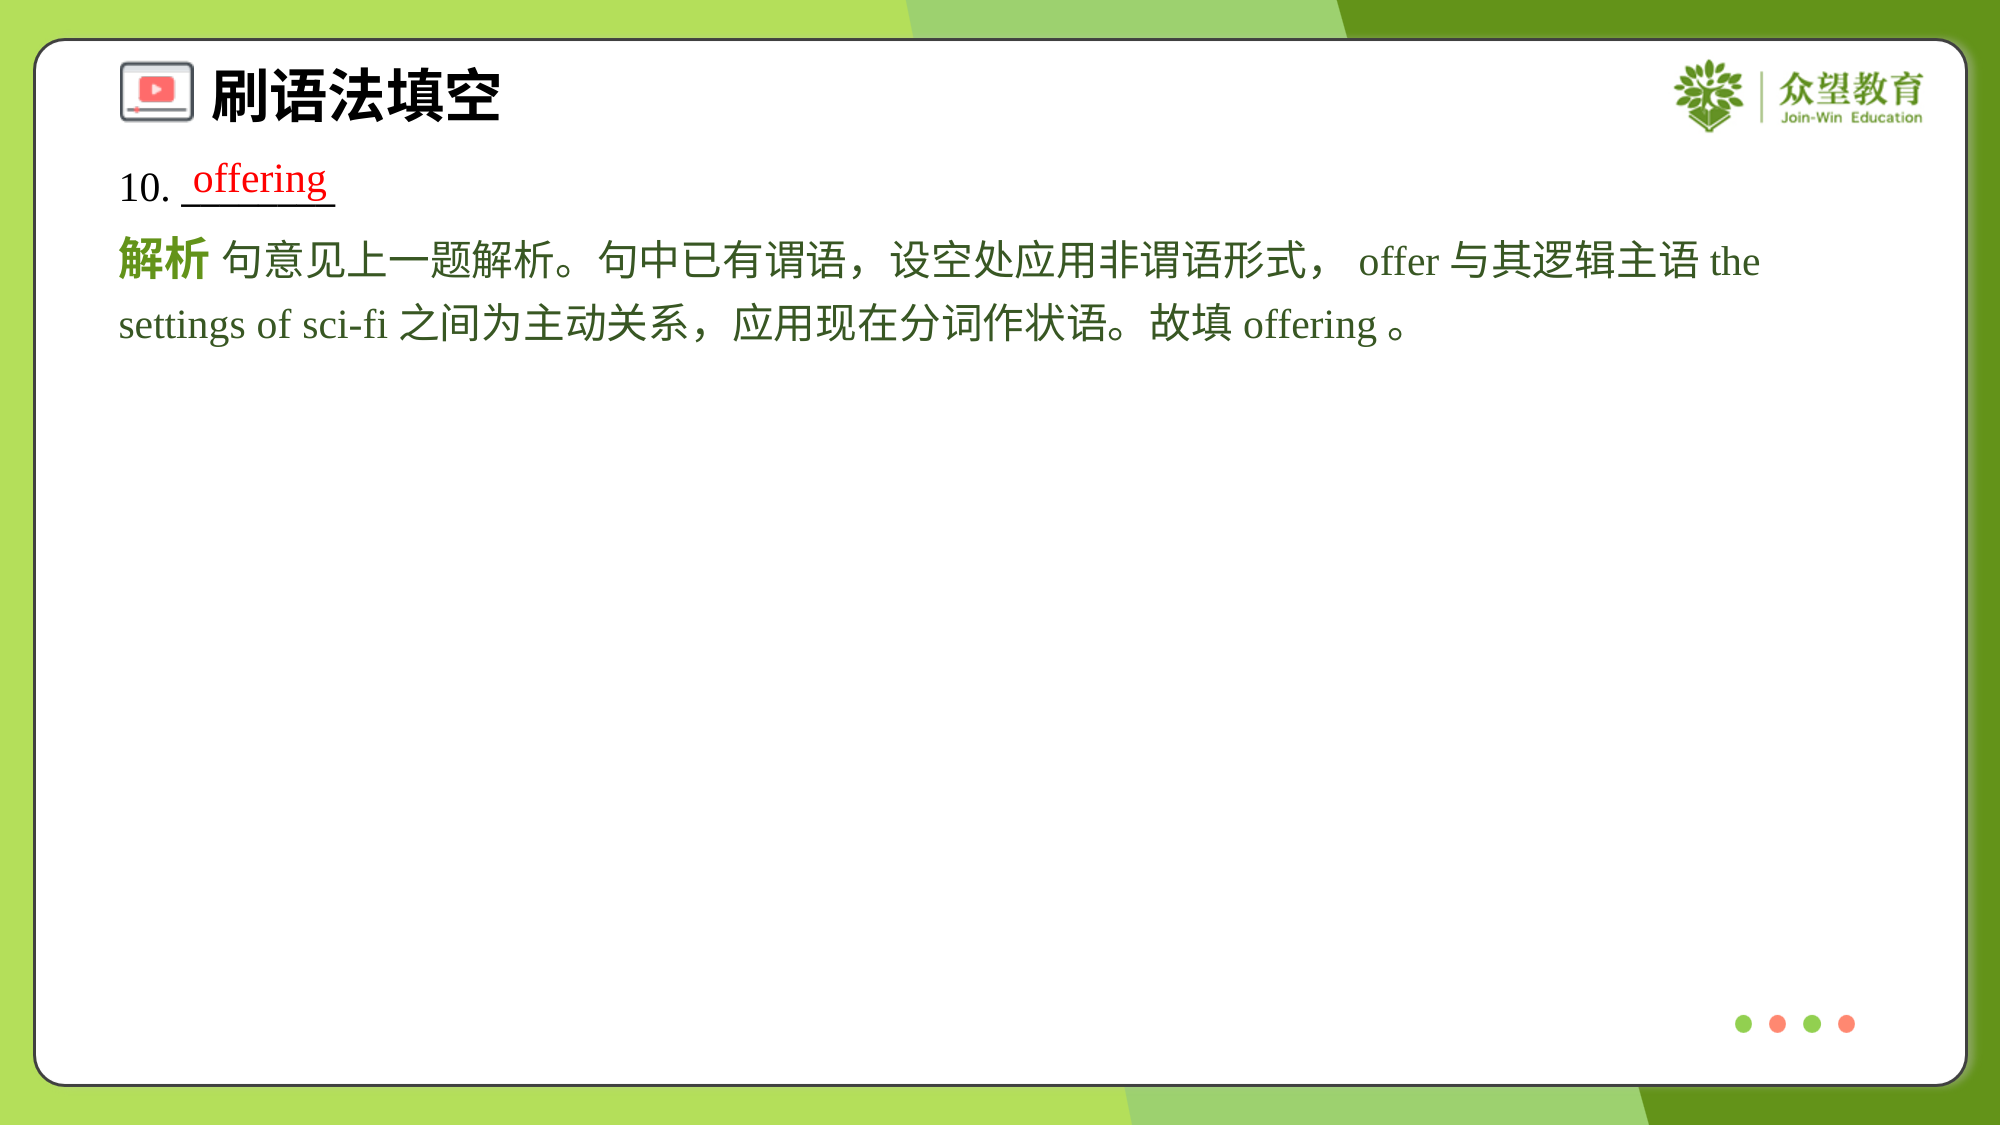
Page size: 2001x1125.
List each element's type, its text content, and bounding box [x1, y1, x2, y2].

picture [0, 0, 2000, 1125]
text_box offering [188, 138, 332, 197]
text_box 10. ________ [118, 146, 1883, 204]
text_box 解析 句意见上一题解析。句中已有谓语，设空处应用非谓语形式，offer与其逻辑主语the settings of sci-fi之间为主动关系，应用现在分词作状语。故填offering。 [118, 215, 1883, 342]
